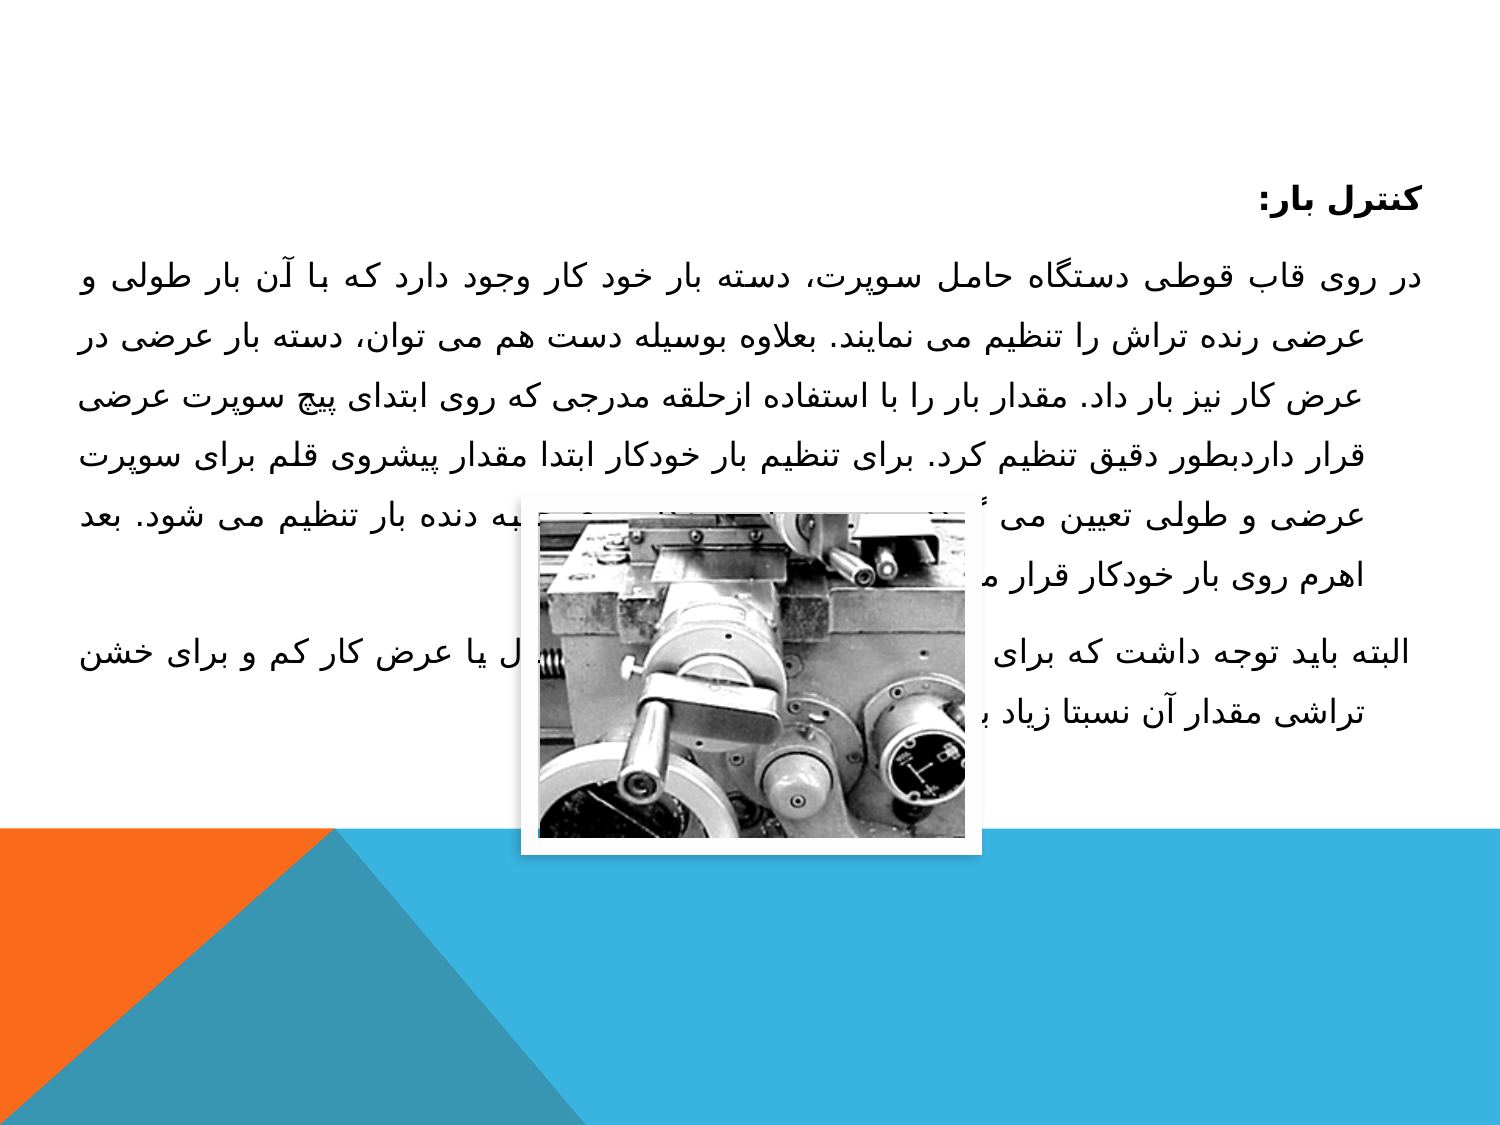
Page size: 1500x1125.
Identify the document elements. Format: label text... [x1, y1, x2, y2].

picture [537, 512, 966, 839]
list کنترل بار: در روی قاب قوطی دستگاه حامل سوپرت، دسته بار خود کار وجود دارد که با آن بار طولی و عرضی رنده تراش را تنظیم می نمایند. بعلاوه بوسیله دست هم می توان، دسته بار عرضی در عرض کار نیز بار داد. مقدار بار را با استفاده ازحلقه مدرجی که روی ابتدای پیچ سوپرت عرضی قرار داردبطور دقیق تنظیم کرد. برای تنظیم بار خودکار ابتدا مقدار پیشروی قلم برای سوپرت عرضی و طولی تعیین می گردد، و سپس این مقدار روی جعبه دنده بار تنظیم می شود. بعد اهرم روی بار خودکار قرار می گیرد تا عمل تراش انجام شود. البته باید توجه داشت که برای پرداخت کاری بایستی قلم در طول یا عرض کار کم و برای خشن تراشی مقدار آن نسبتا زیاد باشد. [62, 149, 1438, 800]
